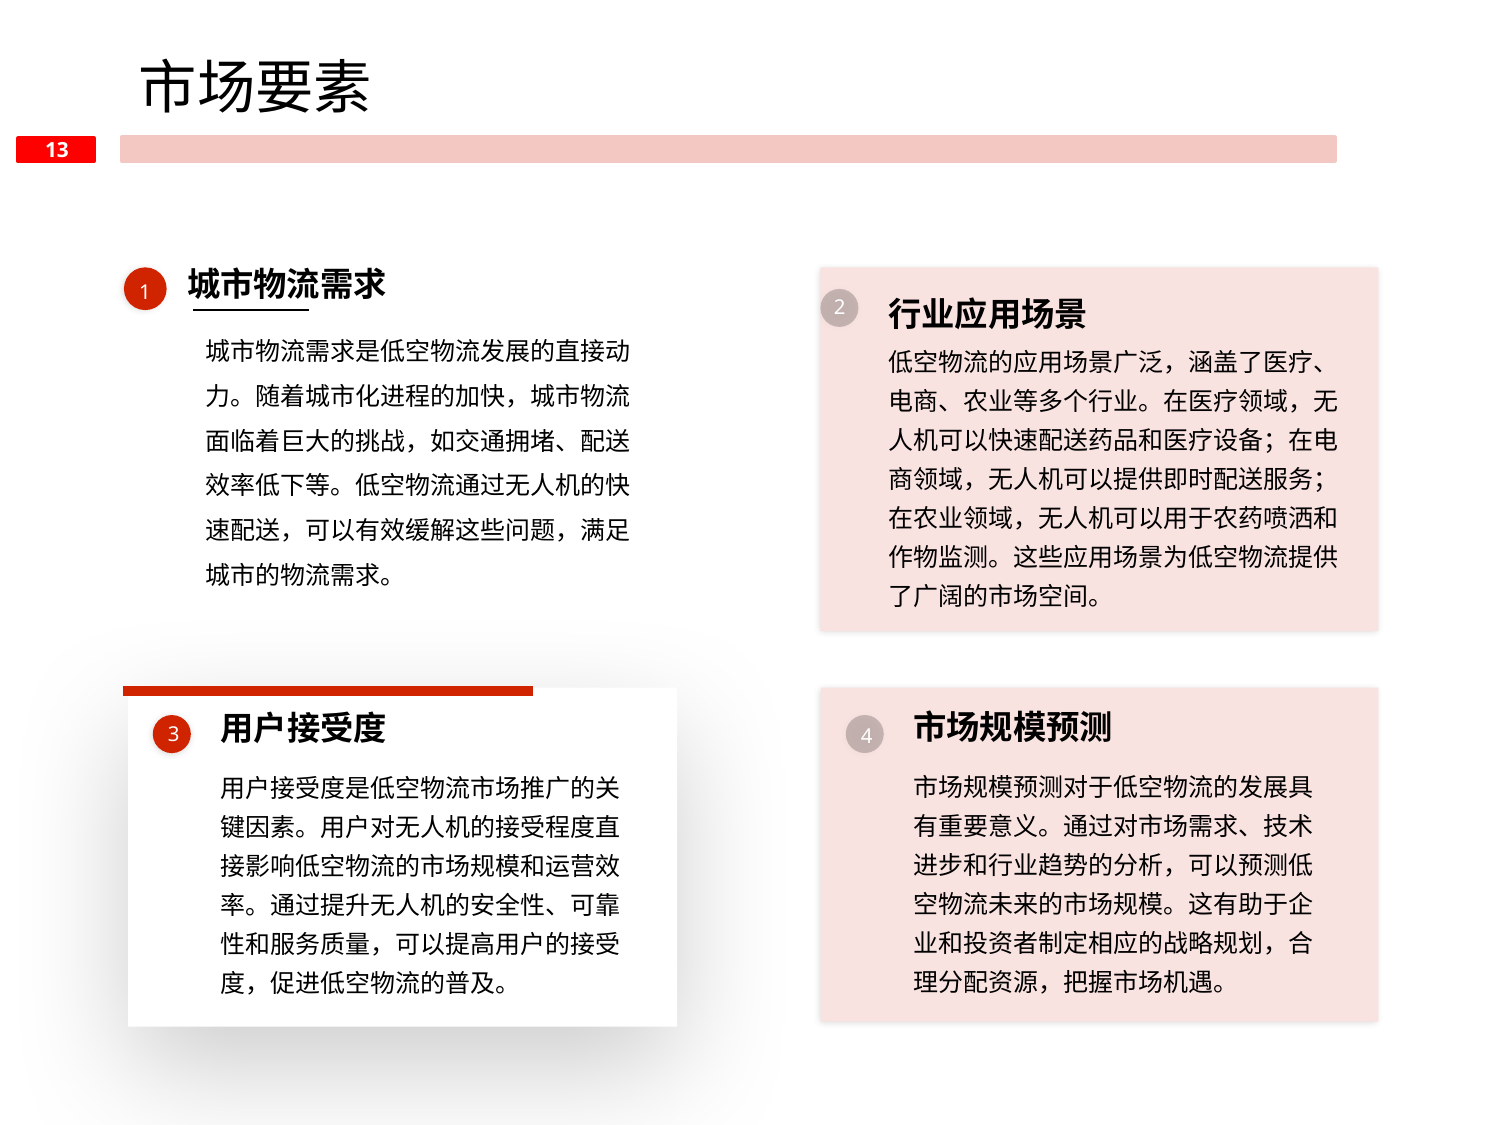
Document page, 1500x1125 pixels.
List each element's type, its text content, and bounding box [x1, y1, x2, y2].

text_box [845, 722, 850, 746]
text_box 1 [128, 273, 161, 310]
text_box 市场规模预测 [902, 692, 1196, 727]
text_box 城市物流需求是低空物流发展的直接动力。随着城市化进程的加快，城市物流面临着巨大的挑战，如交通拥堵、配送效率低下等。低空物流通过无人机的快速配送，可以有效缓解这些问题，满足城市的物流需求。 [194, 319, 650, 565]
text_box [123, 276, 128, 302]
text_box [152, 722, 157, 746]
text_box 城市物流需求 [175, 249, 662, 319]
text_box [161, 274, 167, 304]
text_box [130, 267, 160, 273]
text_box [17, 129, 97, 189]
text_box 用户接受度 [209, 700, 506, 728]
text_box 用户接受度是低空物流市场推广的关键因素。用户对无人机的接受程度直接影响低空物流的市场规模和运营效率。通过提升无人机的安全性、可靠性和服务质量，可以提高用户的接受度，促进低空物流的普及。 [209, 758, 653, 919]
text_box 行业应用场景 [876, 279, 1179, 314]
text_box [128, 687, 678, 1027]
text_box [820, 687, 1379, 1022]
text_box 2 [823, 288, 856, 324]
text_box 4 [850, 717, 883, 753]
text_box 3 [157, 714, 190, 751]
text_box 低空物流的应用场景广泛，涵盖了医疗、电商、农业等多个行业。在医疗领域，无人机可以快速配送药品和医疗设备；在电商领域，无人机可以提供即时配送服务；在农业领域，无人机可以用于农药喷洒和作物监测。这些应用场景为低空物流提供了广阔的市场空间。 [876, 332, 1357, 409]
text_box 市场规模预测对于低空物流的发展具有重要意义。通过对市场需求、技术进步和行业趋势的分析，可以预测低空物流未来的市场规模。这有助于企业和投资者制定相应的战略规划，合理分配资源，把握市场机遇。 [902, 757, 1341, 926]
text_box 市场要素 [124, 42, 387, 128]
text_box [820, 267, 1379, 632]
